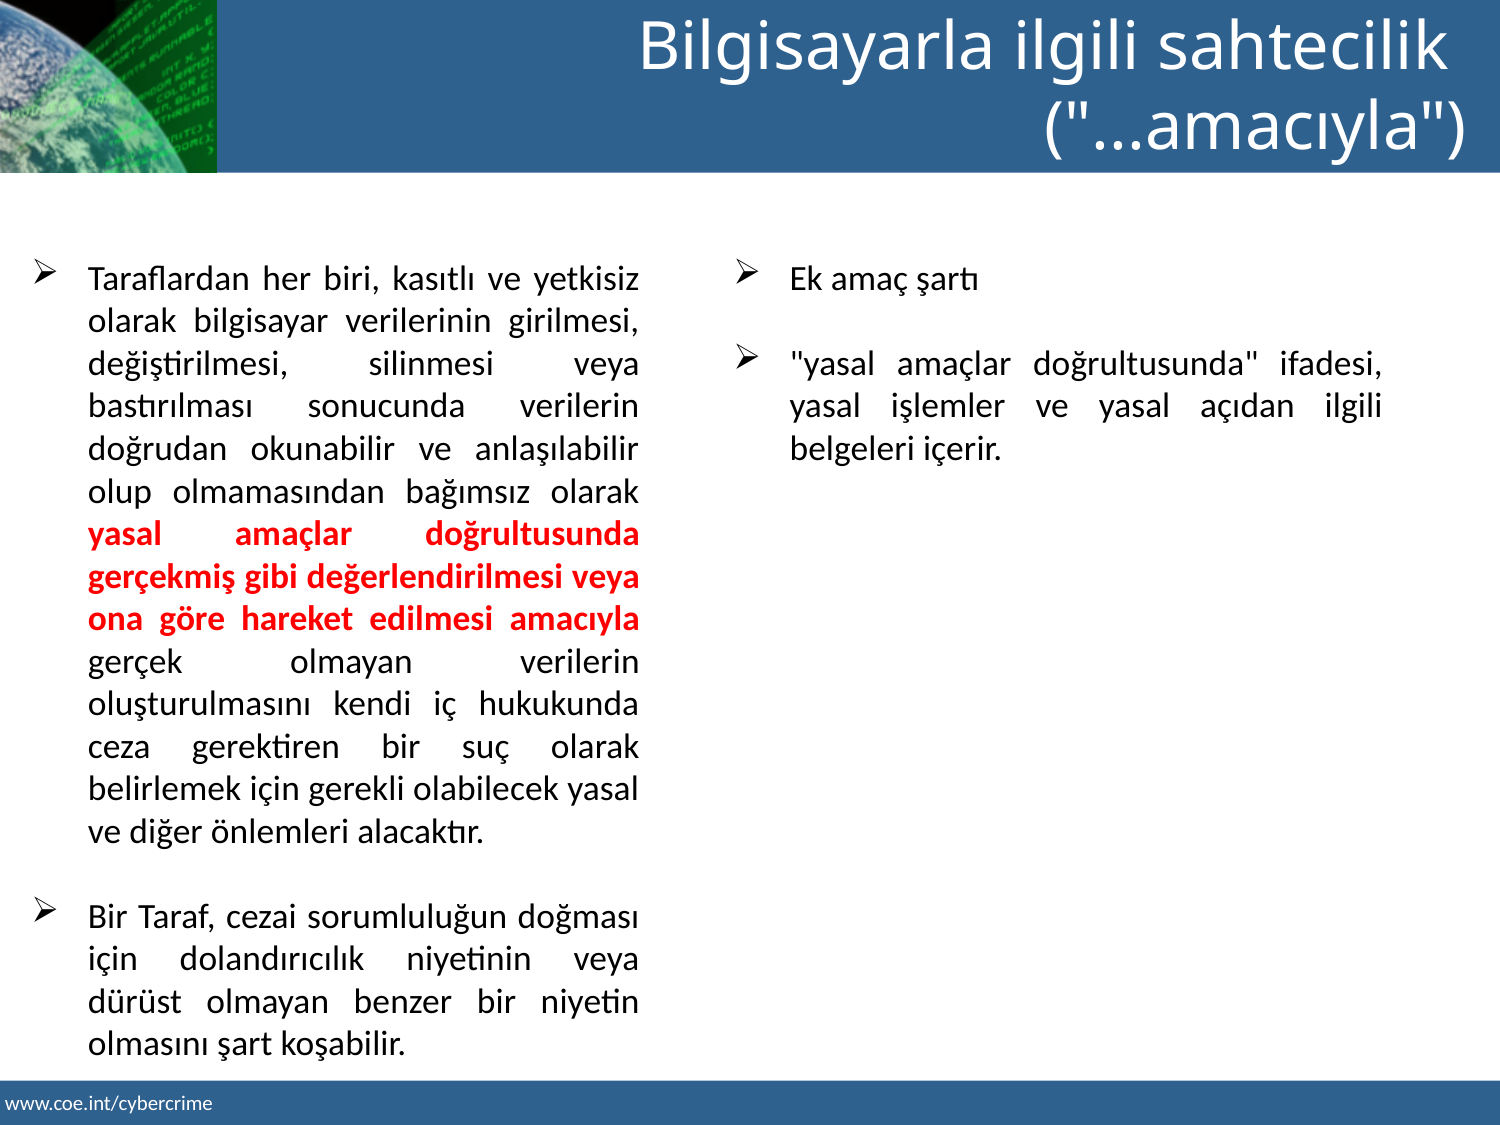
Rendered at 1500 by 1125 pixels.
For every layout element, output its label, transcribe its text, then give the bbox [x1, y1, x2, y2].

text_box Ek amaç şartı "yasal amaçlar doğrultusunda" ifadesi, yasal işlemler ve yasal açıdan ilgili belgeleri içerir. [718, 247, 1399, 475]
picture [0, 0, 217, 173]
text_box Taraflardan her biri, kasıtlı ve yetkisiz olarak bilgisayar verilerinin girilmesi, değiştirilmesi, silinmesi veya bastırılması sonucunda verilerin doğrudan okunabilir ve anlaşılabilir olup olmamasından bağımsız olarak yasal amaçlar doğrultusunda gerçekmiş gibi değerlendirilmesi veya ona göre hareket edilmesi amacıyla gerçek olmayan verilerin oluşturulmasını kendi iç hukukunda ceza gerektiren bir suç olarak belirlemek için gerekli olabilecek yasal ve diğer önlemleri alacaktır. Bir Taraf, cezai sorumluluğun doğması için dolandırıcılık niyetinin veya dürüst olmayan benzer bir niyetin olmasını şart koşabilir. [16, 247, 655, 1071]
text_box Bilgisayarla ilgili sahtecilik ("...amacıyla") [230, 0, 1483, 171]
